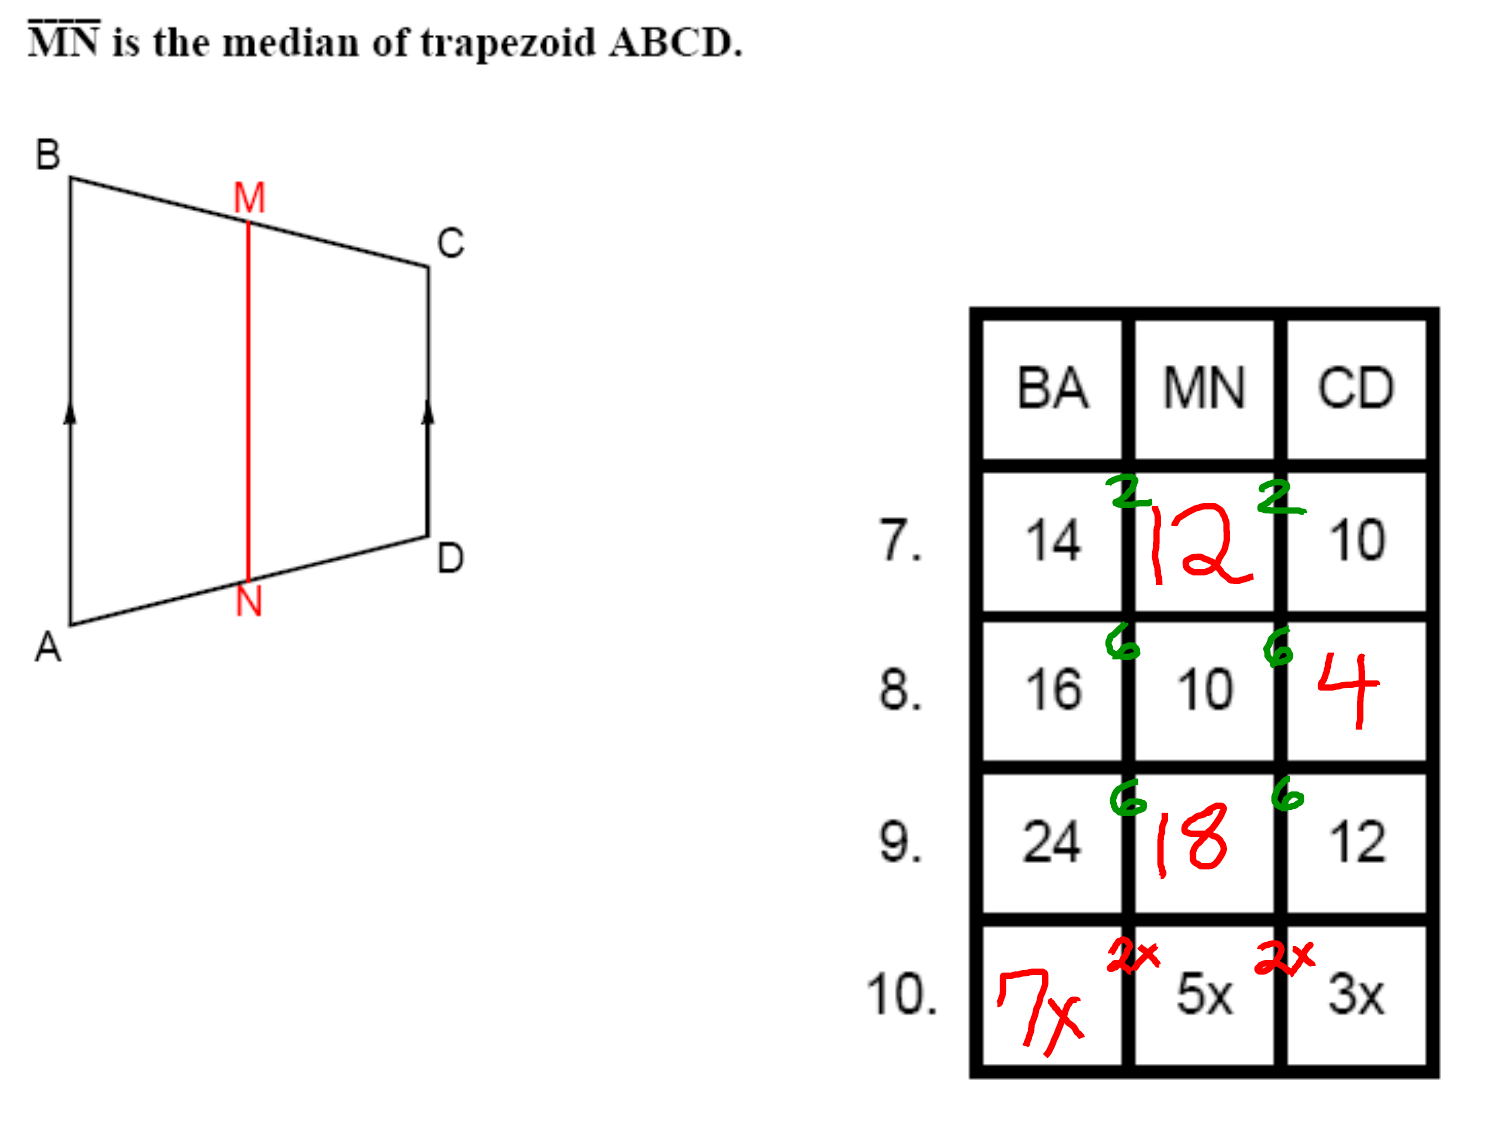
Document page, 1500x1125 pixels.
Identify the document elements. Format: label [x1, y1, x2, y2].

picture [849, 209, 1500, 1125]
picture [0, 0, 763, 713]
